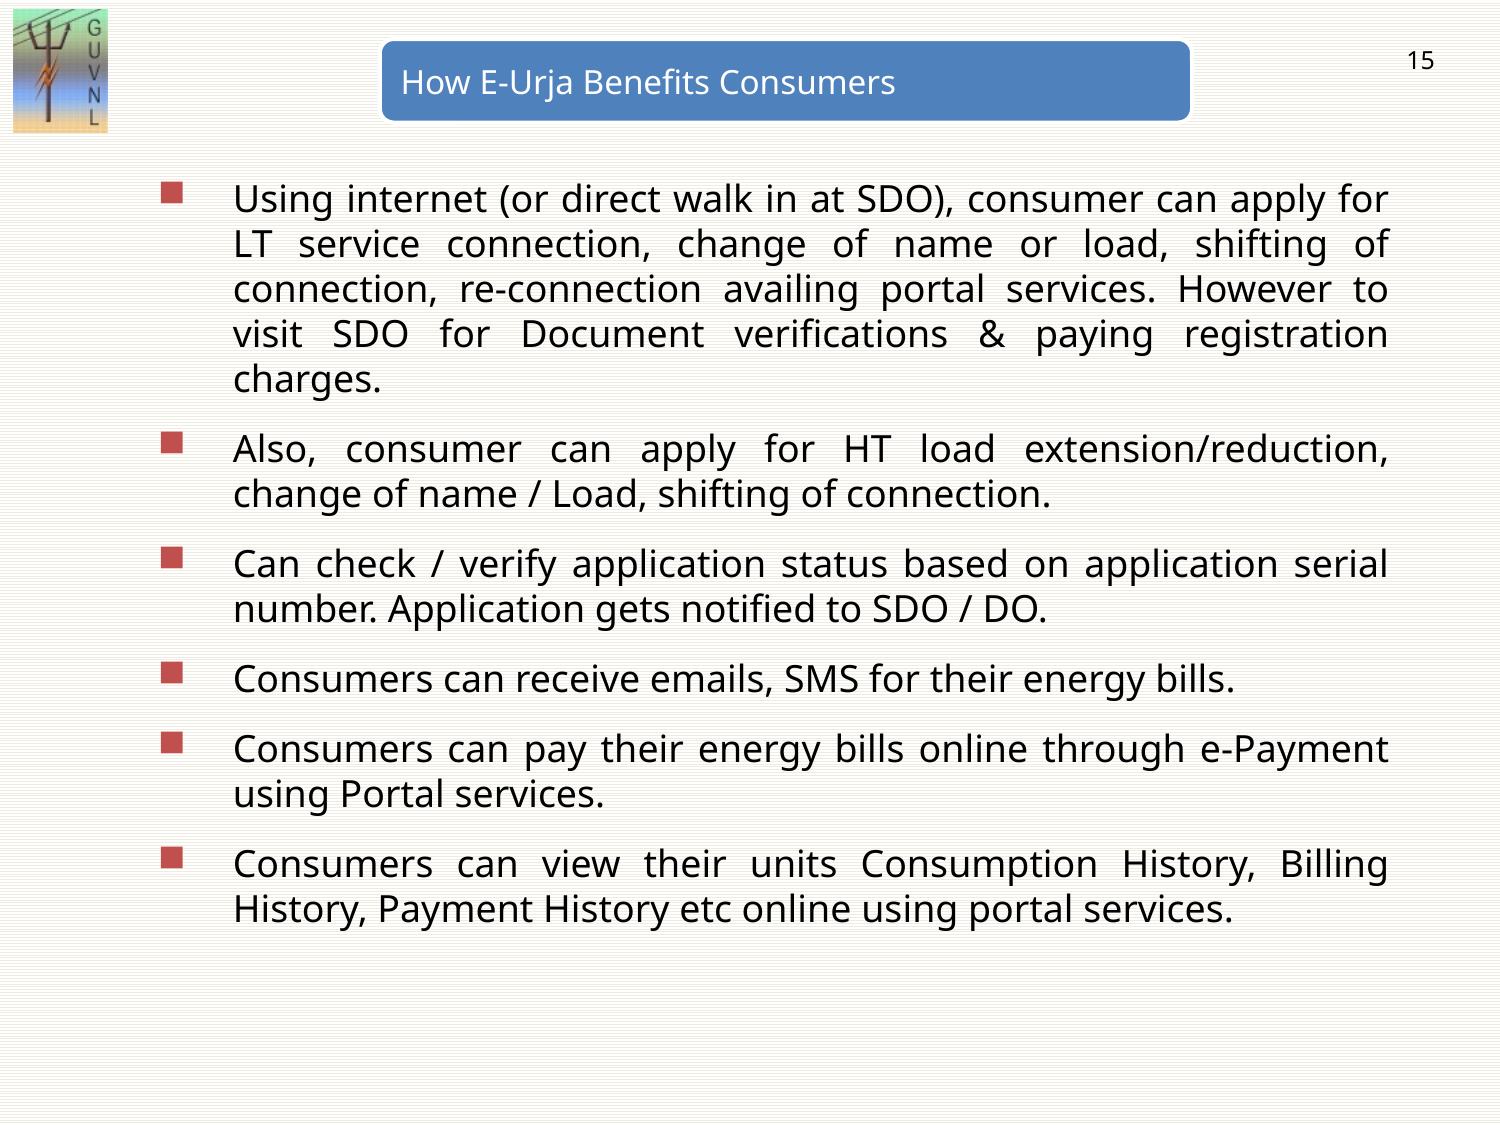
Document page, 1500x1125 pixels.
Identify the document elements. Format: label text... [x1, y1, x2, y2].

slide_number 15 [1324, 37, 1451, 116]
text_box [379, 38, 1193, 123]
picture [13, 9, 108, 133]
list Using internet (or direct walk in at SDO), consumer can apply for LT service connection, change of name or load, shifting of connection, re-connection availing portal services. However to visit SDO for Document verifications & paying registration charges. Also, consumer can apply for HT load extension/reduction, change of name / Load, shifting of connection. Can check / verify application status based on application serial number. Application gets notified to SDO / DO. Consumers can receive emails, SMS for their energy bills. Consumers can pay their energy bills online through e-Payment using Portal services. Consumers can view their units Consumption History, Billing History, Payment History etc online using portal services. [112, 167, 1406, 1010]
